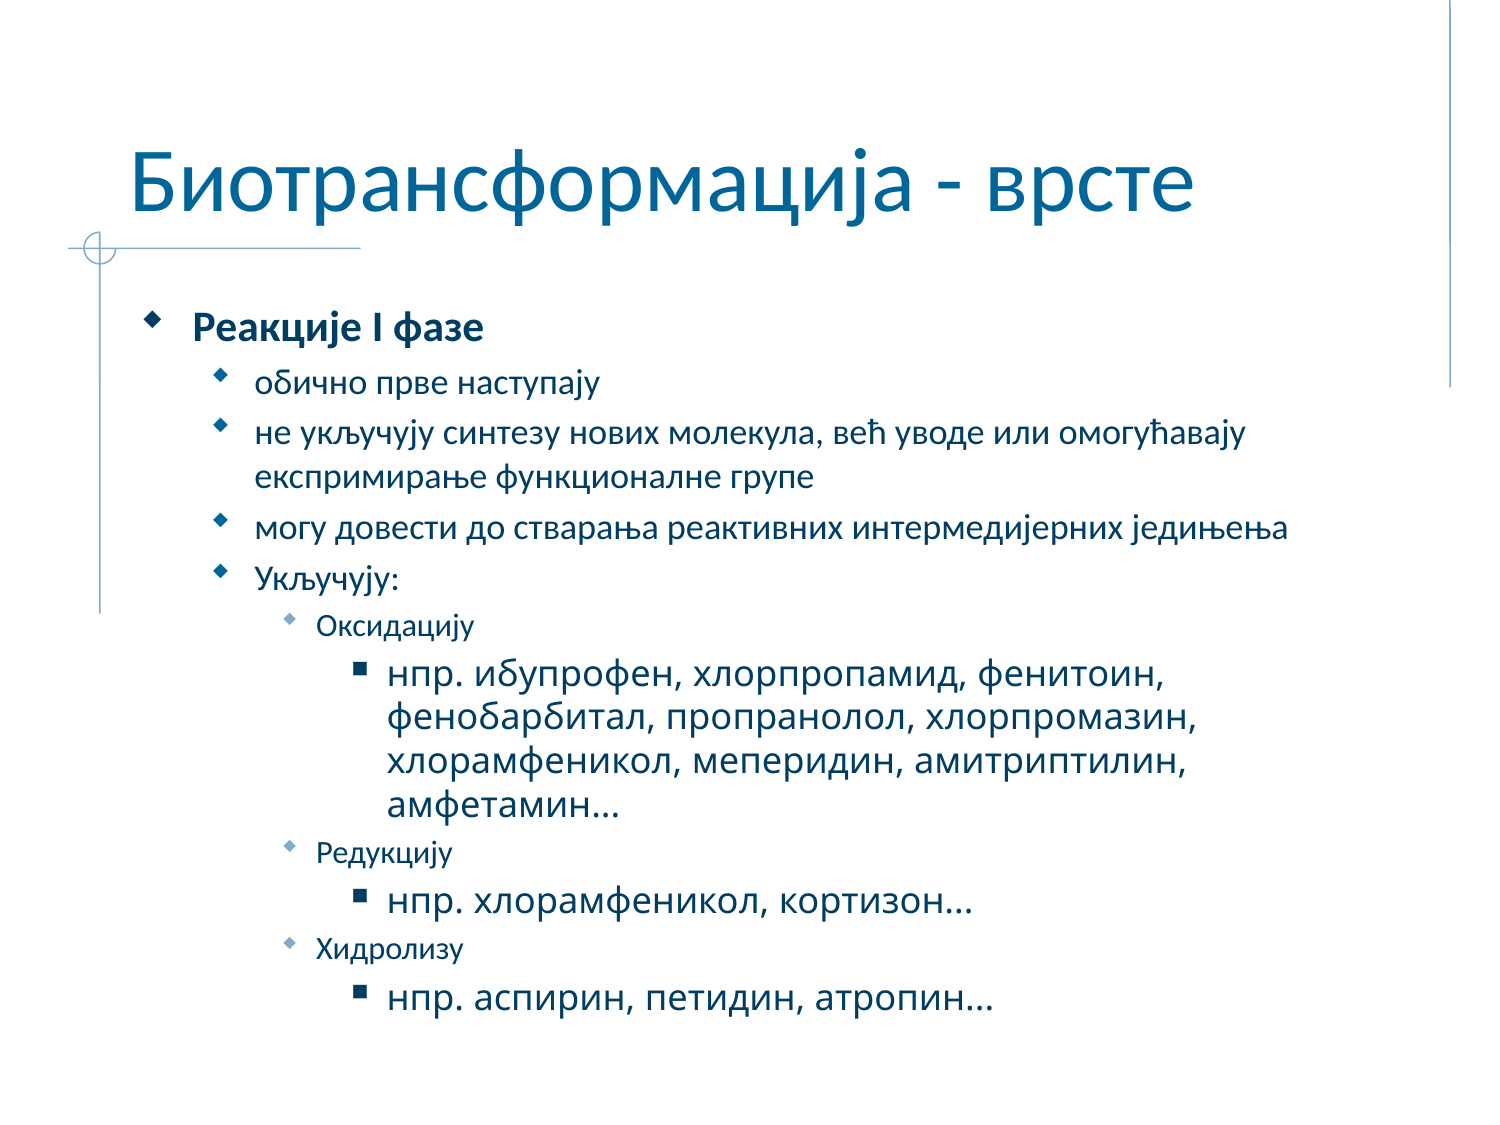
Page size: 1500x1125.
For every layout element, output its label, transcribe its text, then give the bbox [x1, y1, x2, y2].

title Биотрансформација - врсте [113, 49, 1436, 238]
list Реакције I фазе обично прве наступају не укључују синтезу нових молекула, већ уводе или омогућавају експримирање функционалне групе могу довести до стварања реактивних интермедијерних једињења Укључују: Оксидацију нпр. ибупрофен, хлорпропамид, фенитоин, фенобарбитал, пропранолол, хлорпромазин, хлорамфеникол, меперидин, амитриптилин, амфетамин... Редукцију нпр. хлорамфеникол, кортизон... Хидролизу нпр. аспирин, петидин, атропин... [124, 290, 1400, 1026]
